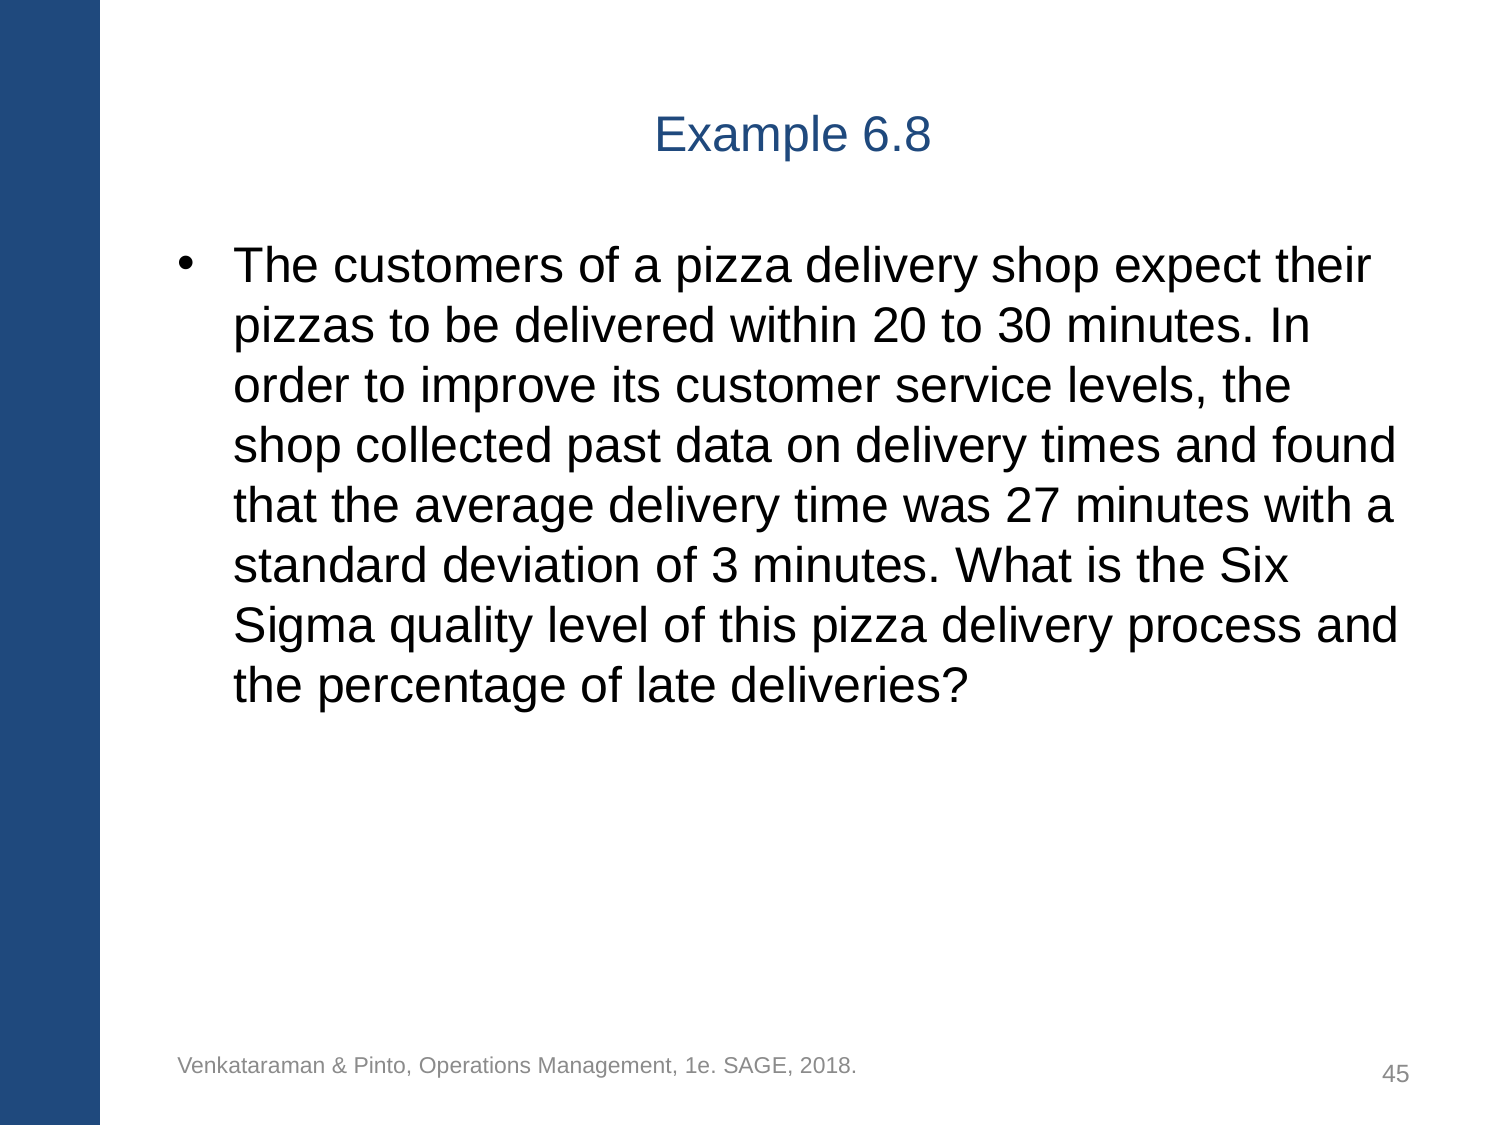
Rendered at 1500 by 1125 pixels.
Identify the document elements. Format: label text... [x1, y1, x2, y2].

footer Venkataraman & Pinto, Operations Management, 1e. SAGE, 2018. [162, 1042, 1313, 1103]
title Example 6.8 [162, 37, 1425, 224]
slide_number 45 [1350, 1042, 1425, 1103]
list The customers of a pizza delivery shop expect their pizzas to be delivered within 20 to 30 minutes. In order to improve its customer service levels, the shop collected past data on delivery times and found that the average delivery time was 27 minutes with a standard deviation of 3 minutes. What is the Six Sigma quality level of this pizza delivery process and the percentage of late deliveries? [162, 224, 1425, 1013]
